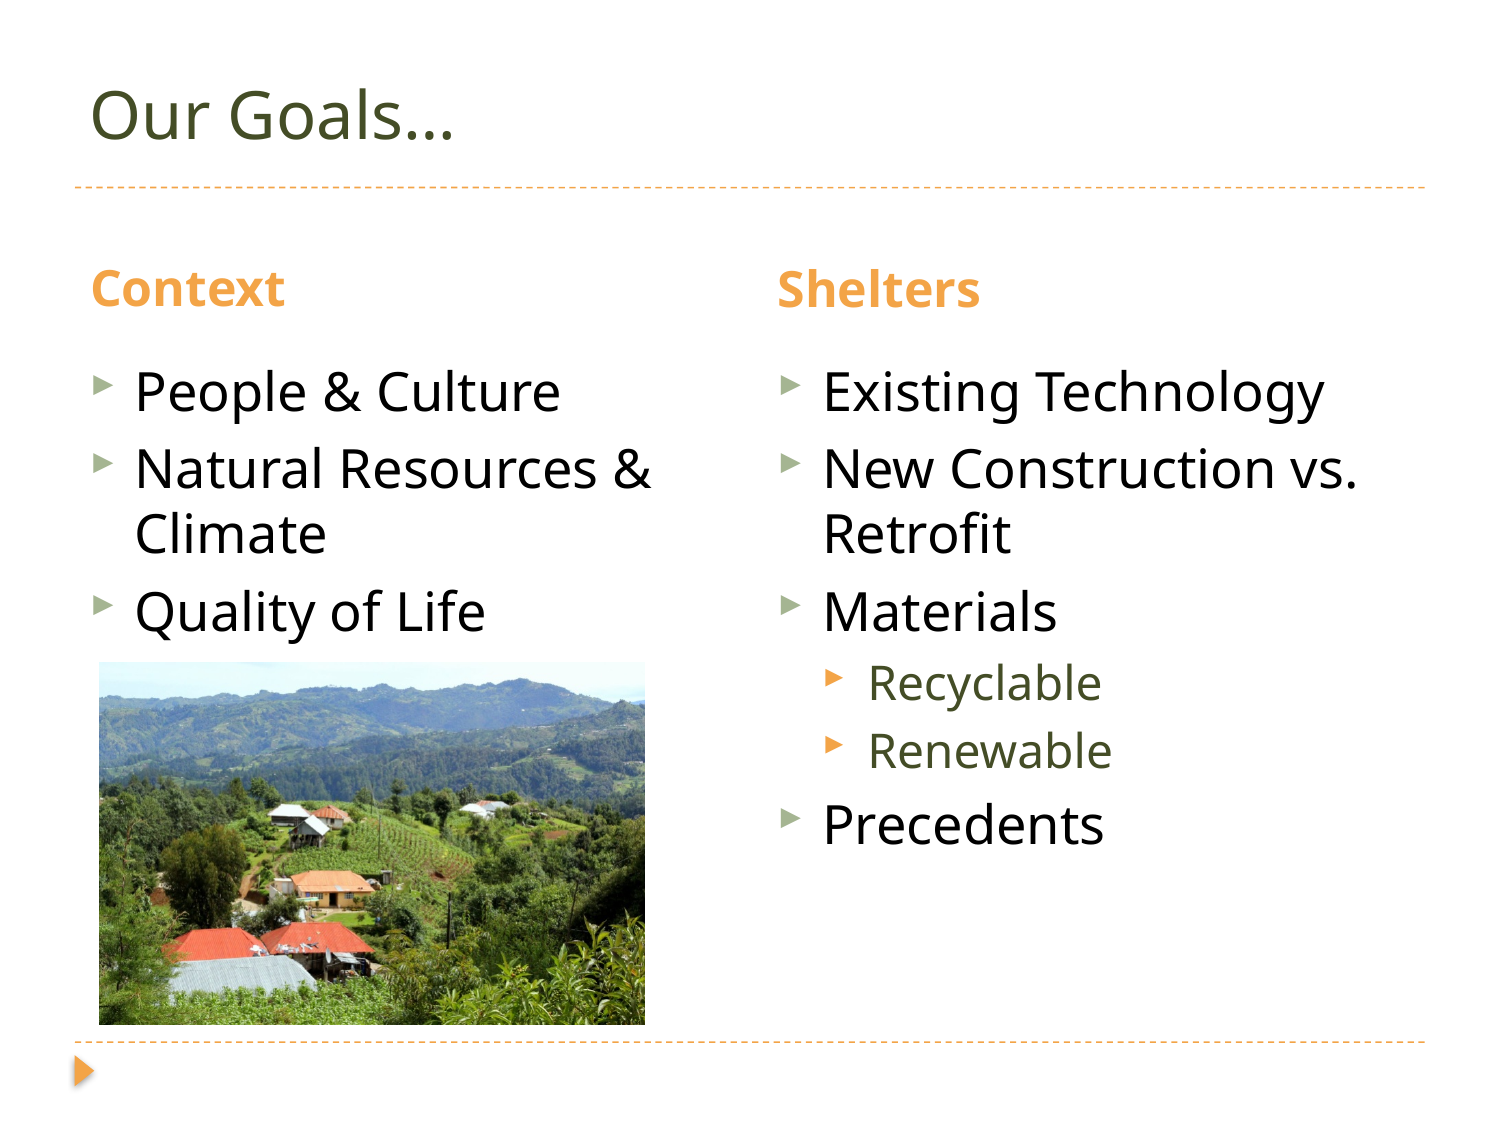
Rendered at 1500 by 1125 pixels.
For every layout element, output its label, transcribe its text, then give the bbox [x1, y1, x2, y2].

list Shelters [762, 212, 1426, 325]
list People & Culture Natural Resources & Climate Quality of Life [75, 350, 738, 1013]
list Context [75, 210, 738, 324]
list Existing Technology New Construction vs. Retrofit Materials Recyclable Renewable Precedents [762, 350, 1425, 1013]
picture [99, 662, 645, 1026]
title Our Goals… [75, 37, 1425, 188]
